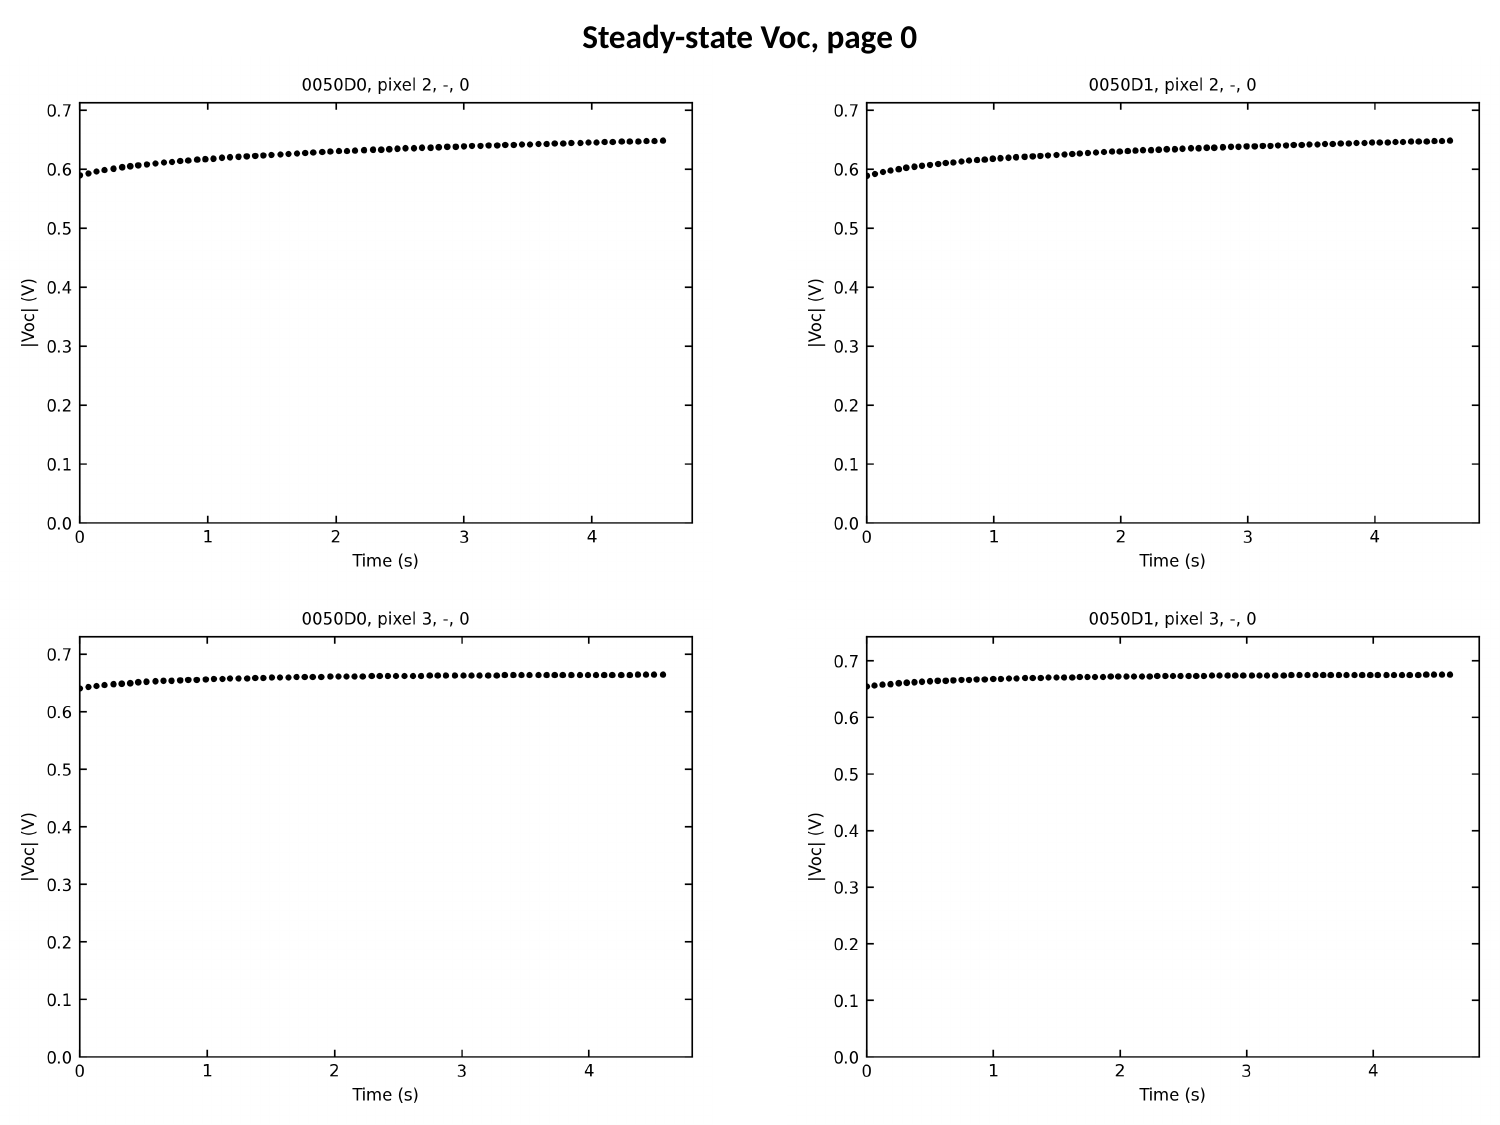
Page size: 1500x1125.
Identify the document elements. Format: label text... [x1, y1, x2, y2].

picture [0, 56, 713, 1125]
picture [787, 56, 1500, 1125]
title Steady-state Voc, page 0 [0, 0, 1500, 75]
